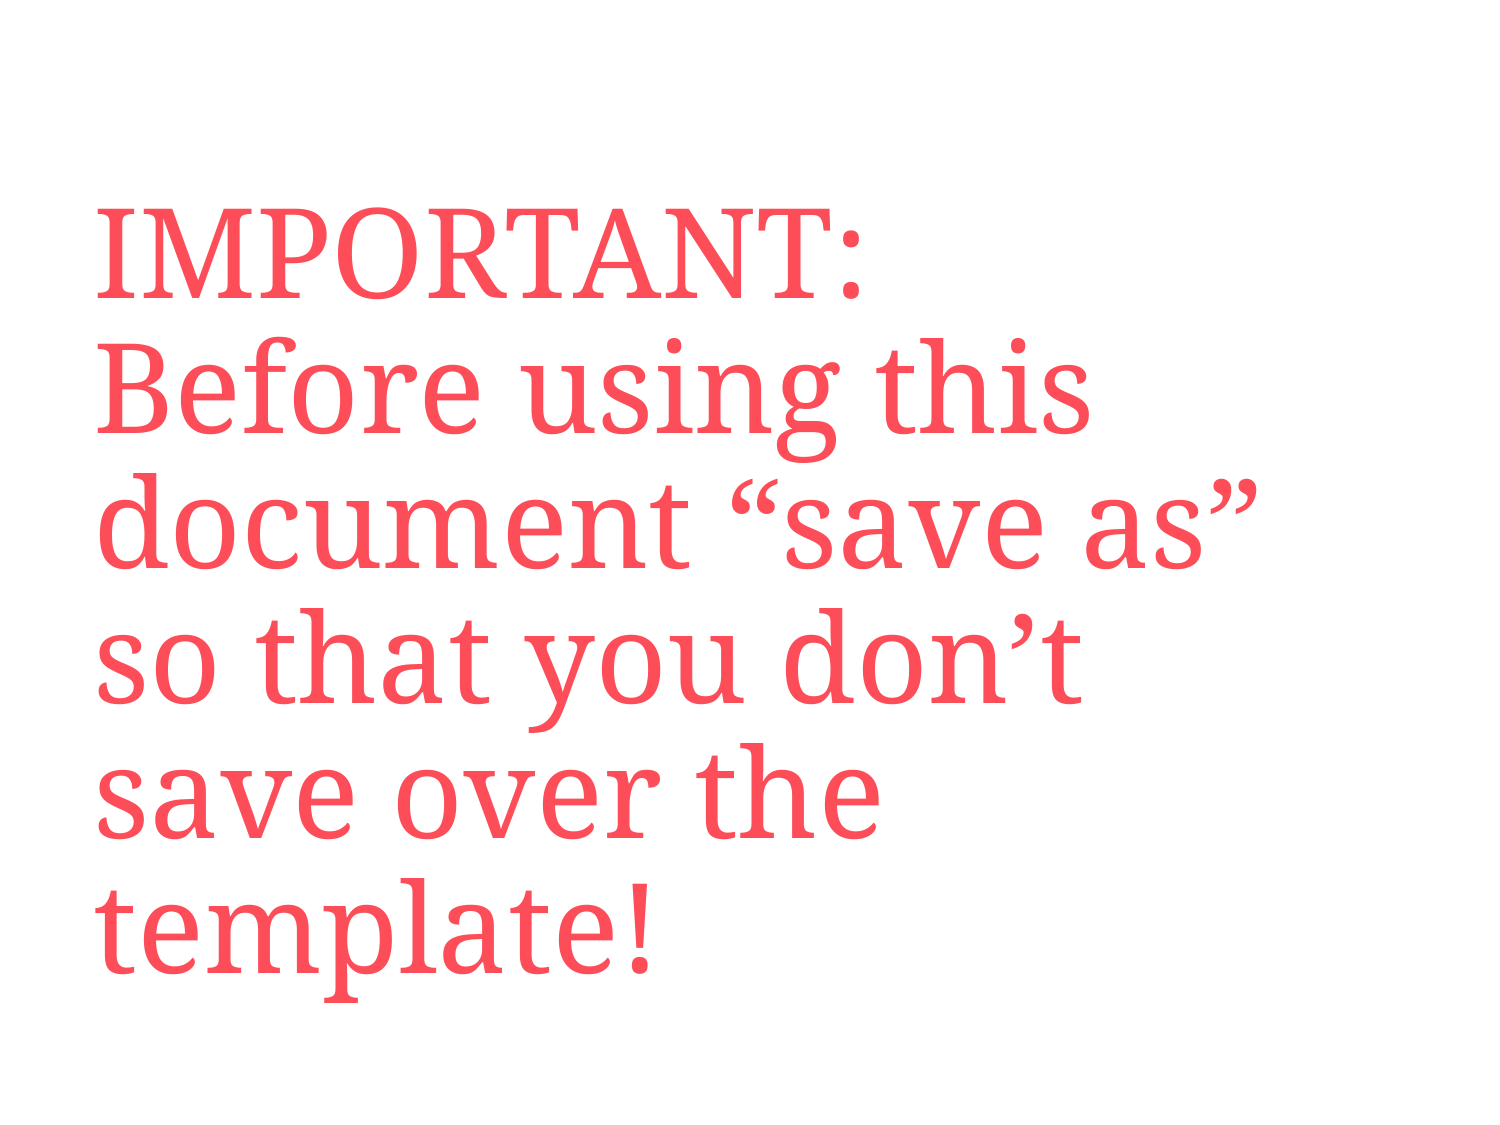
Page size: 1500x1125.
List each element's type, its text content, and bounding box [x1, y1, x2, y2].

text_box IMPORTANT: Before using this document “save as” so that you don’t save over the template! [78, 183, 1362, 934]
